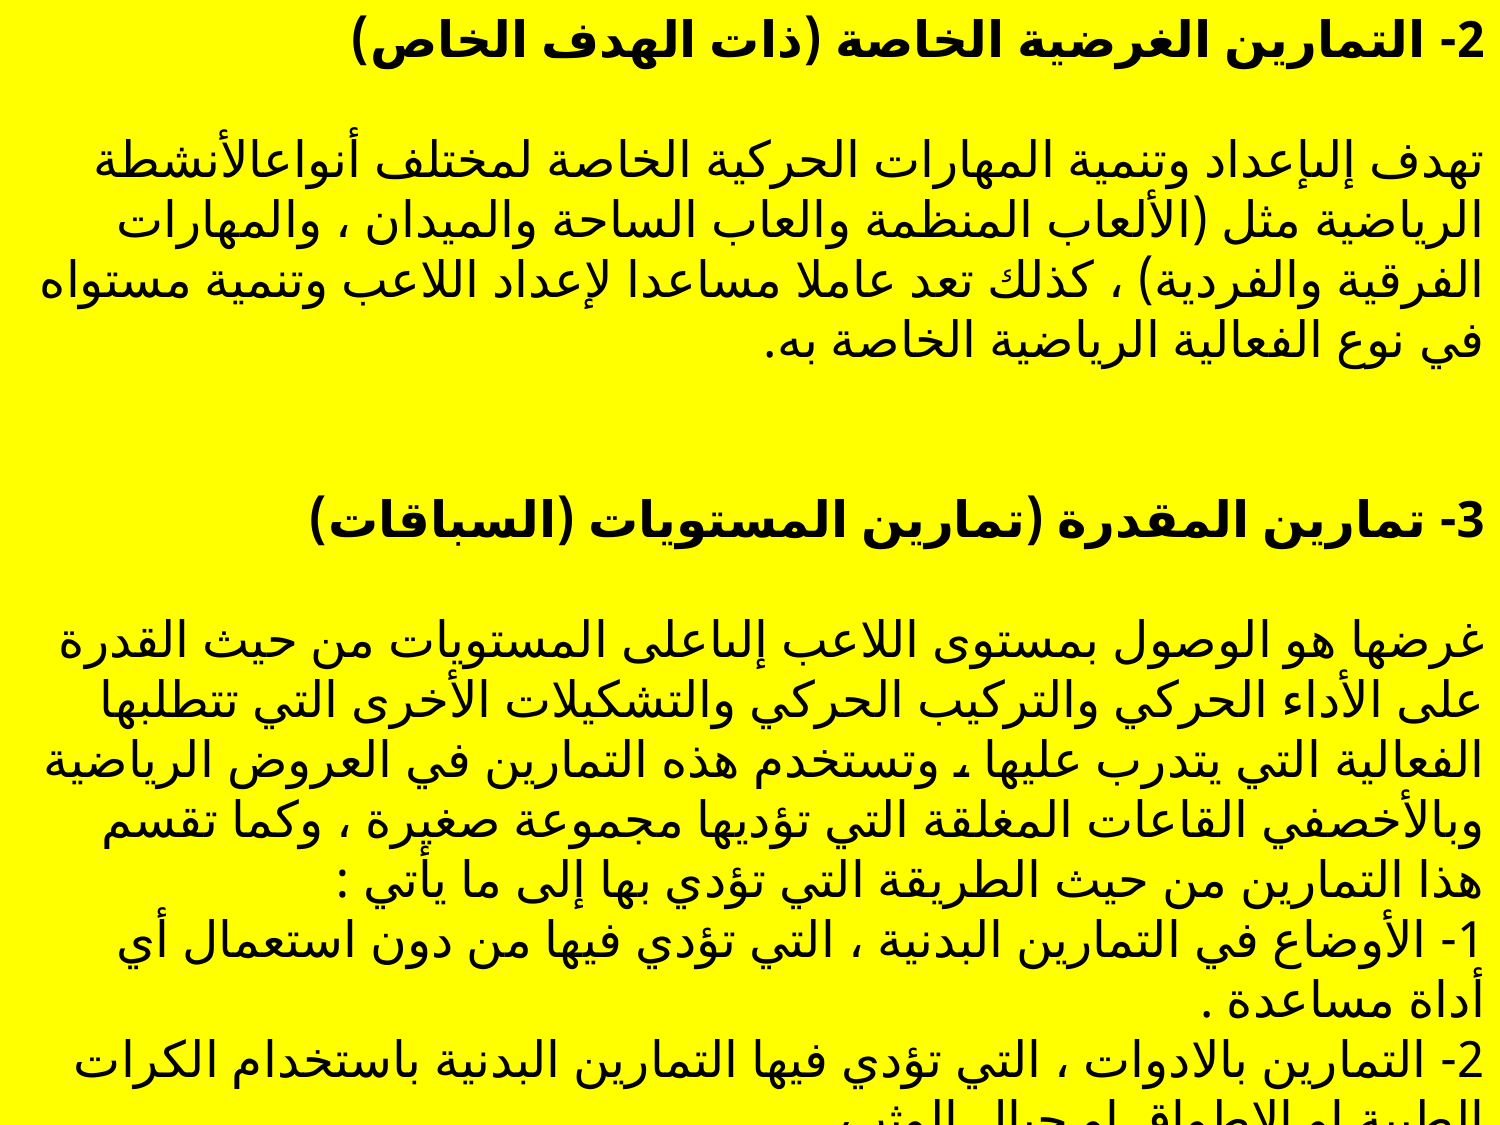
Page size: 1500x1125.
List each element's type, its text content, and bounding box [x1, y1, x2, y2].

text_box 2- التمارين الغرضية الخاصة (ذات الهدف الخاص) تهدف إلىإعداد وتنمية المهارات الحركية الخاصة لمختلف أنواعالأنشطة الرياضية مثل (الألعاب المنظمة والعاب الساحة والميدان ، والمهارات الفرقية والفردية) ، كذلك تعد عاملا مساعدا لإعداد اللاعب وتنمية مستواه في نوع الفعالية الرياضية الخاصة به. 3- تمارين المقدرة (تمارين المستويات (السباقات) غرضها هو الوصول بمستوى اللاعب إلىاعلى المستويات من حيث القدرة على الأداء الحركي والتركيب الحركي والتشكيلات الأخرى التي تتطلبها الفعالية التي يتدرب عليها ، وتستخدم هذه التمارين في العروض الرياضية وبالأخصفي القاعات المغلقة التي تؤديها مجموعة صغيرة ، وكما تقسم هذا التمارين من حيث الطريقة التي تؤدي بها إلى ما يأتي : 1- الأوضاع في التمارين البدنية ، التي تؤدي فيها من دون استعمال أي أداة مساعدة . 2- التمارين بالادوات ، التي تؤدي فيها التمارين البدنية باستخدام الكرات الطبية او الاطواق او حبال الوثب . 3- التمارين بمساعدة الاجهزة ، التي تؤدي فيها التمارين البدنية بواسطة المقاعد المسويديه وعقل الحائط والسلالم وقد تؤدى بصورة فردية أو بمساعدة زميل . [23, 0, 1500, 1125]
